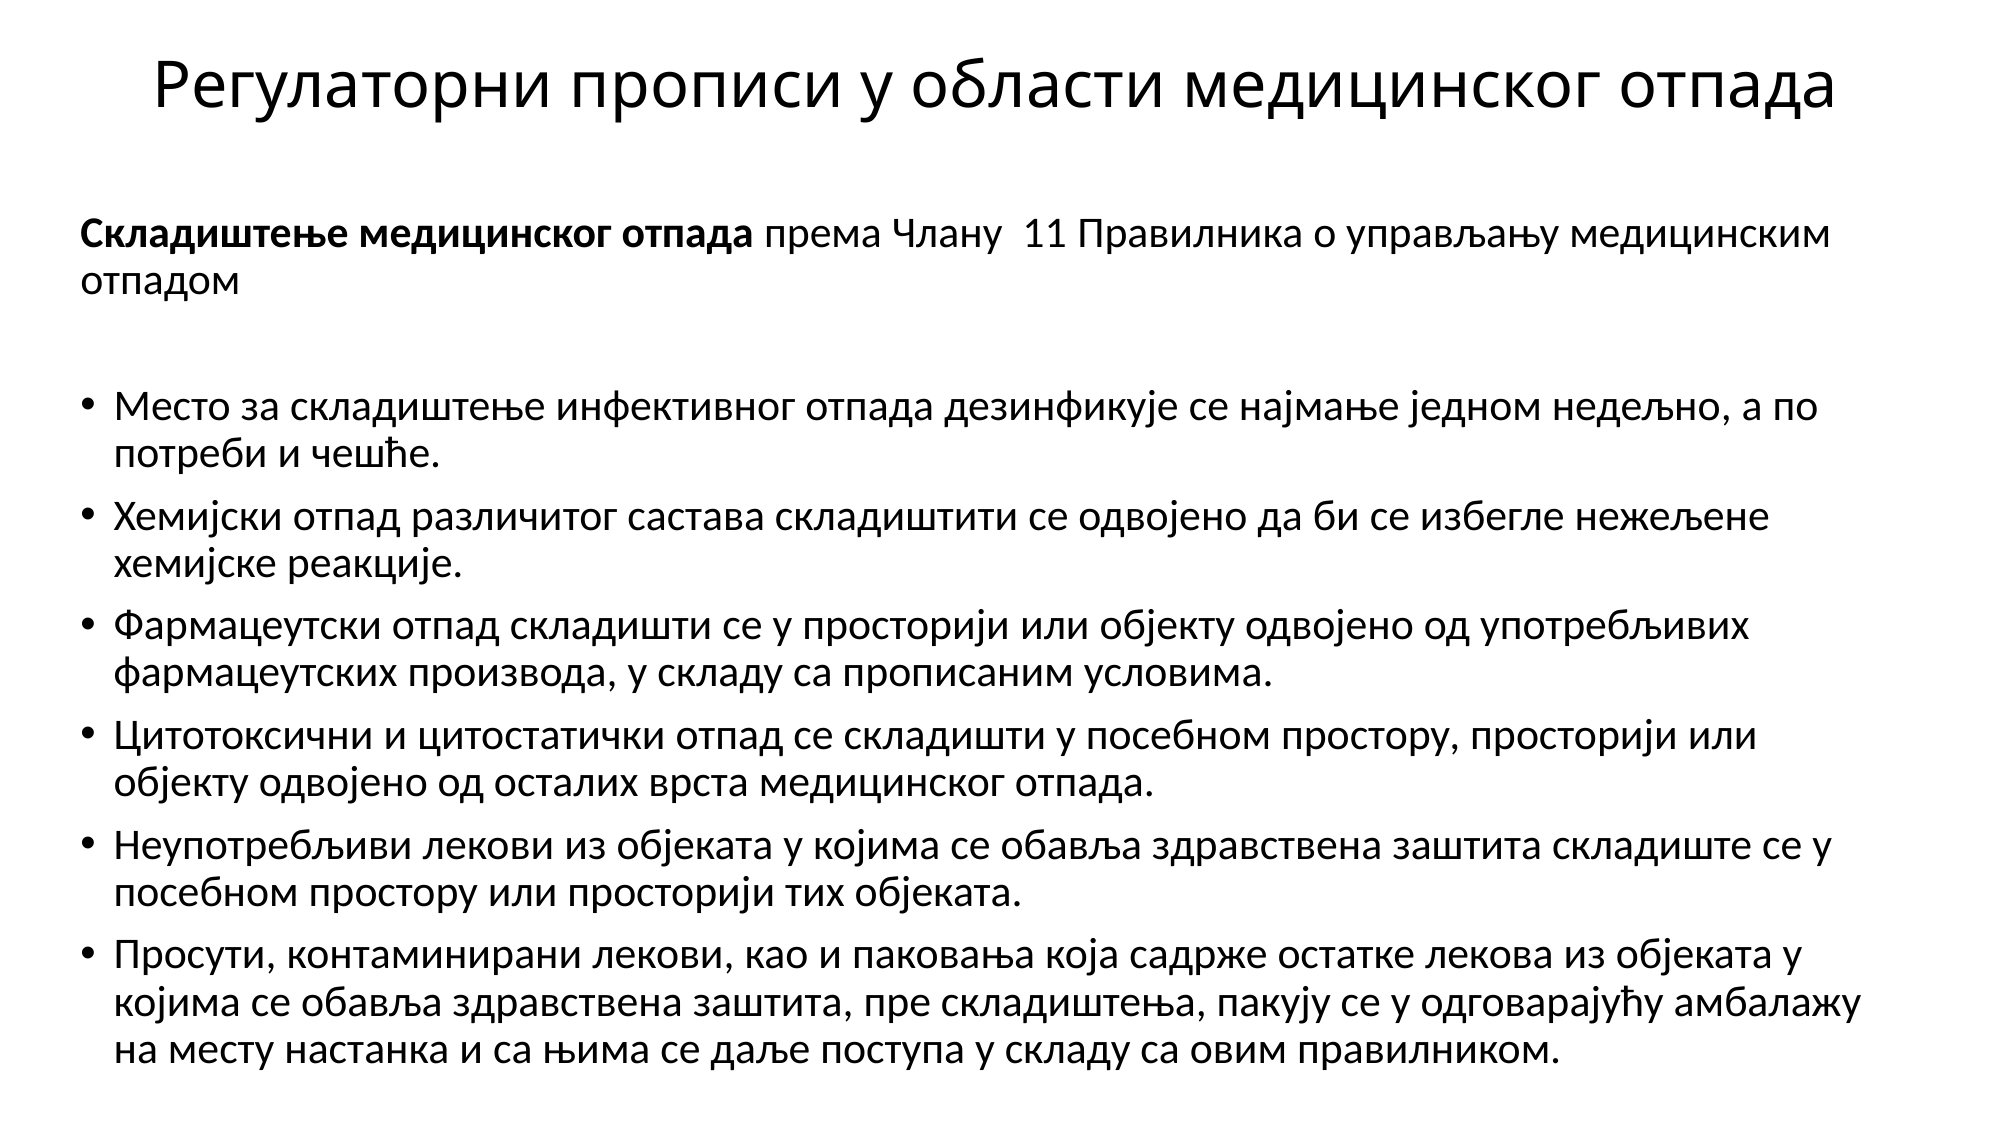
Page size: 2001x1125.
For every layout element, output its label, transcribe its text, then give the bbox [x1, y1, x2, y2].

title Регулаторни прописи у области медицинског отпада [133, 40, 1859, 134]
list Складиштење медицинског отпада према Члану 11 Правилника о управљању медицинским отпадом Место за складиштење инфективног отпада дезинфикује се најмање једном недељно, а по потреби и чешће. Хемијски отпад различитог састава складиштити се одвојено да би се избегле нежељене хемијске реакције. Фармацеутски отпад складишти се у просторији или објекту одвојено од употребљивих фармацеутских производа, у складу са прописаним условима. Цитотоксични и цитостатички отпад се складишти у посебном простору, просторији или објекту одвојено од осталих врста медицинског отпада. Неупотребљиви лекови из објеката у којима се обавља здравствена заштита складиште се у посебном простору или просторији тих објеката. Просути, контаминирани лекови, као и паковања која садрже остатке лекова из објеката у којима се обавља здравствена заштита, пре складиштења, пакују се у одговарајућу амбалажу на месту настанка и са њима се даље поступа у складу са овим правилником. [65, 202, 1919, 1082]
